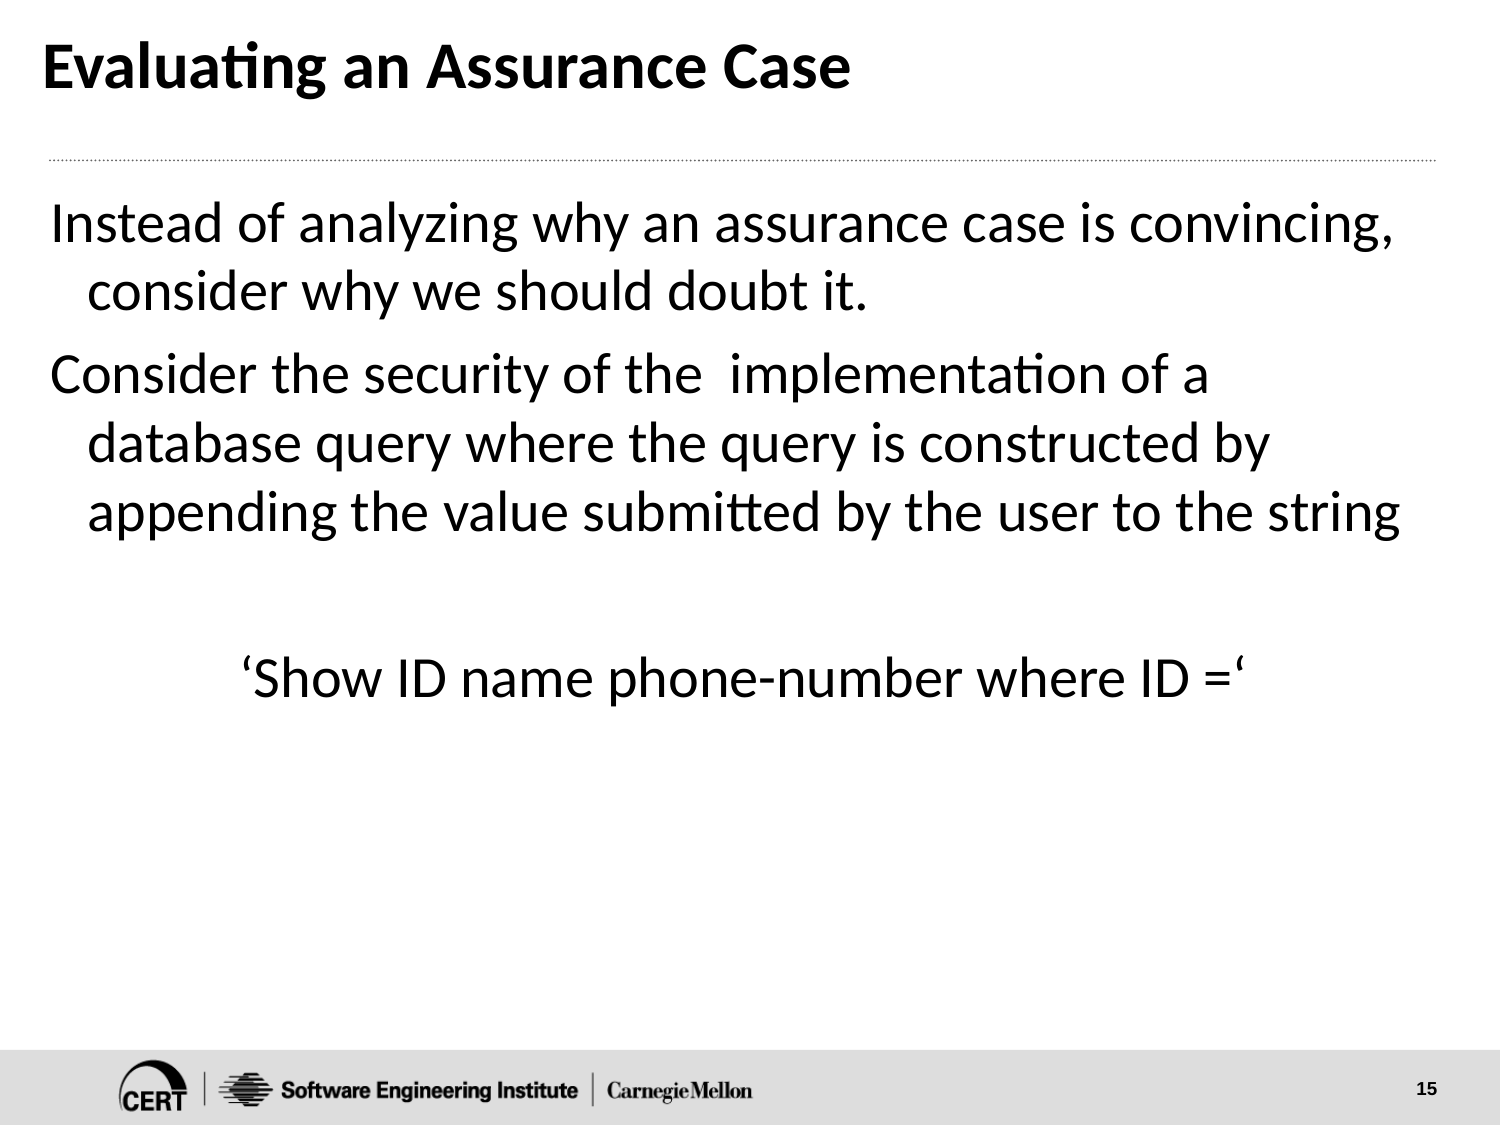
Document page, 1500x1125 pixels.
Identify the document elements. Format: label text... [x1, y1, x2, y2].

list Instead of analyzing why an assurance case is convincing, consider why we should doubt it. Consider the security of the implementation of a database query where the query is constructed by appending the value submitted by the user to the string ‘Show ID name phone-number where ID =‘ [49, 187, 1438, 1001]
picture [102, 1056, 765, 1117]
title Evaluating an Assurance Case [42, 37, 1434, 155]
